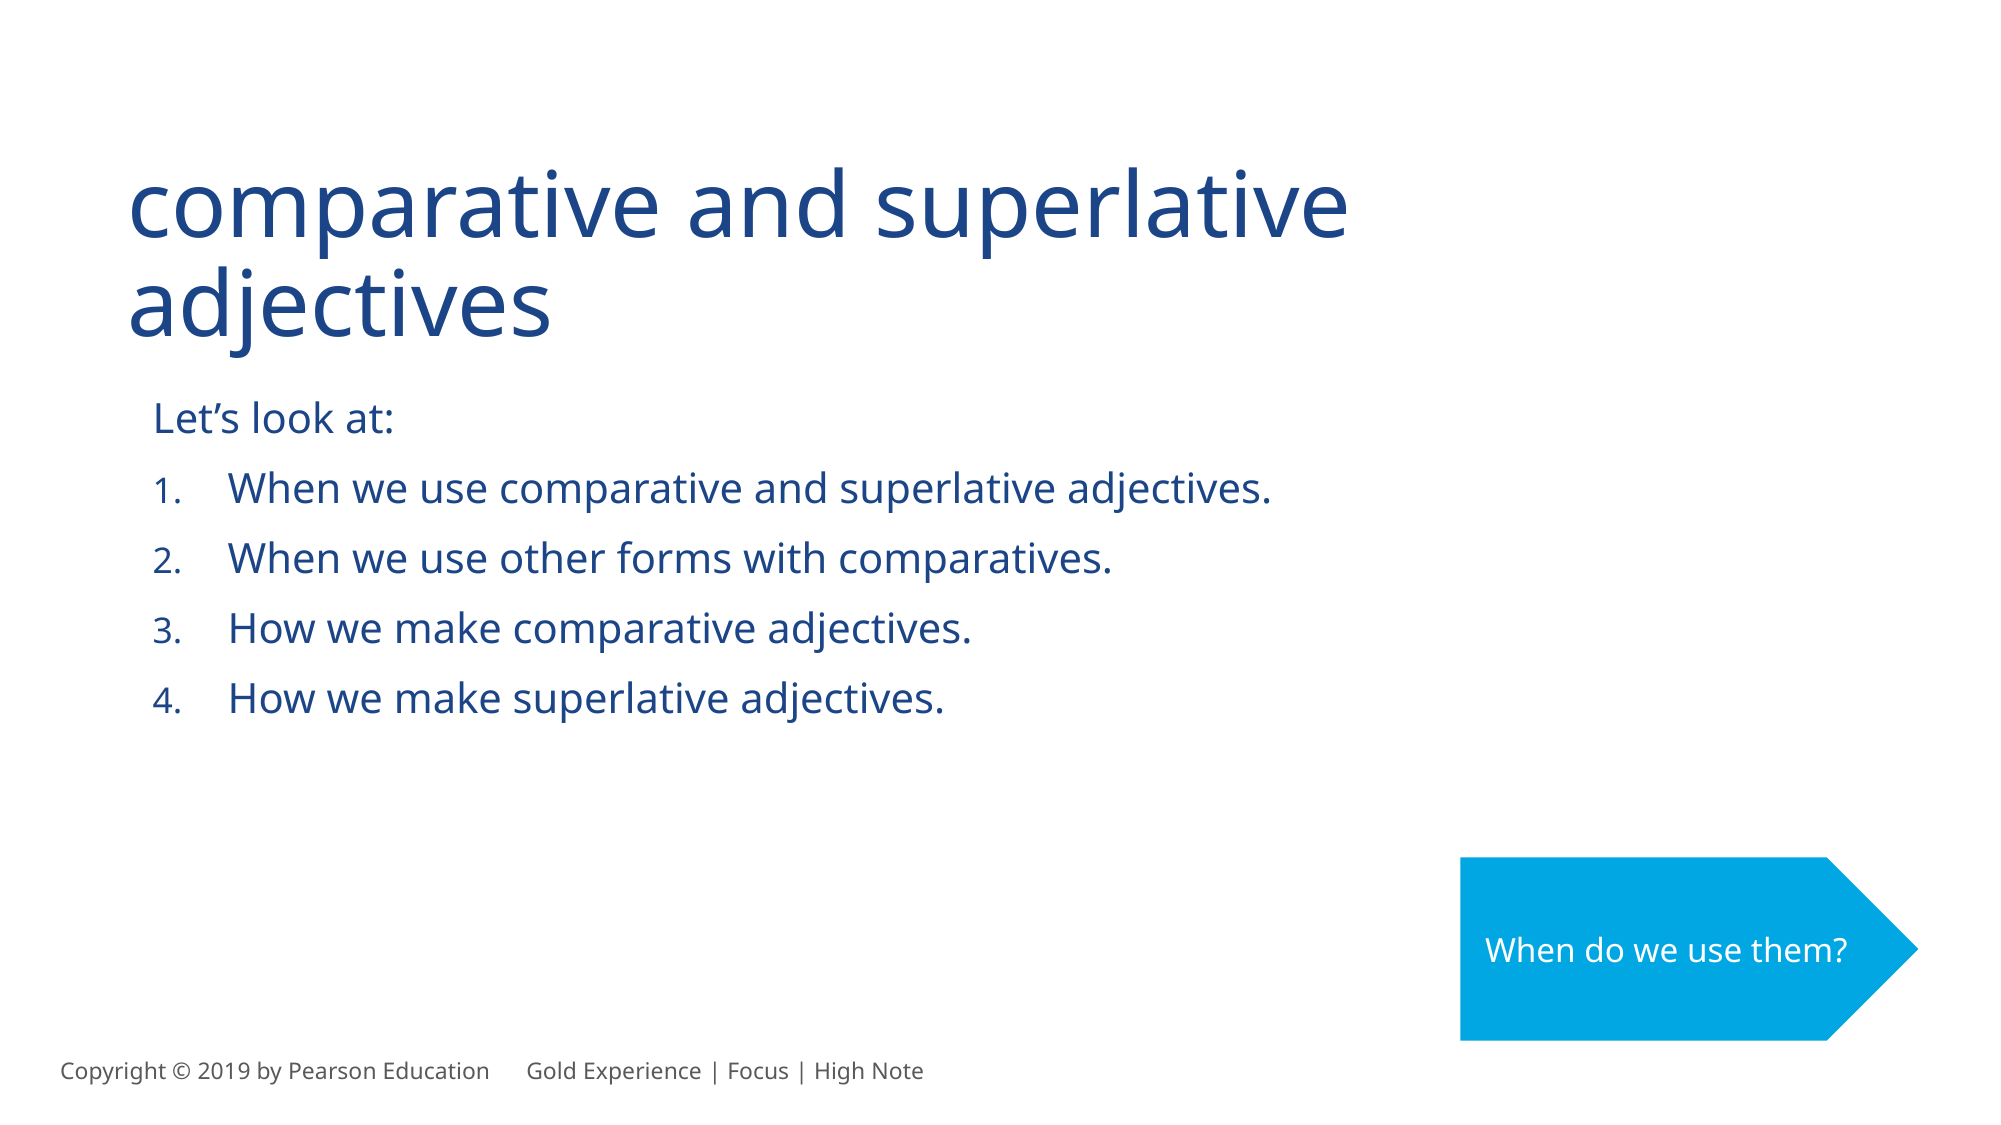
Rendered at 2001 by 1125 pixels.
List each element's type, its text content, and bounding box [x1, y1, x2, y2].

text_box When do we use them? [1458, 855, 1921, 1043]
footer Copyright © 2019 by Pearson Education Gold Experience | Focus | High Note [45, 1040, 1084, 1101]
title comparative and superlative adjectives [112, 125, 1763, 390]
list Let’s look at: When we use comparative and superlative adjectives. When we use other forms with comparatives. How we make comparative adjectives. How we make superlative adjectives. [137, 389, 1788, 763]
